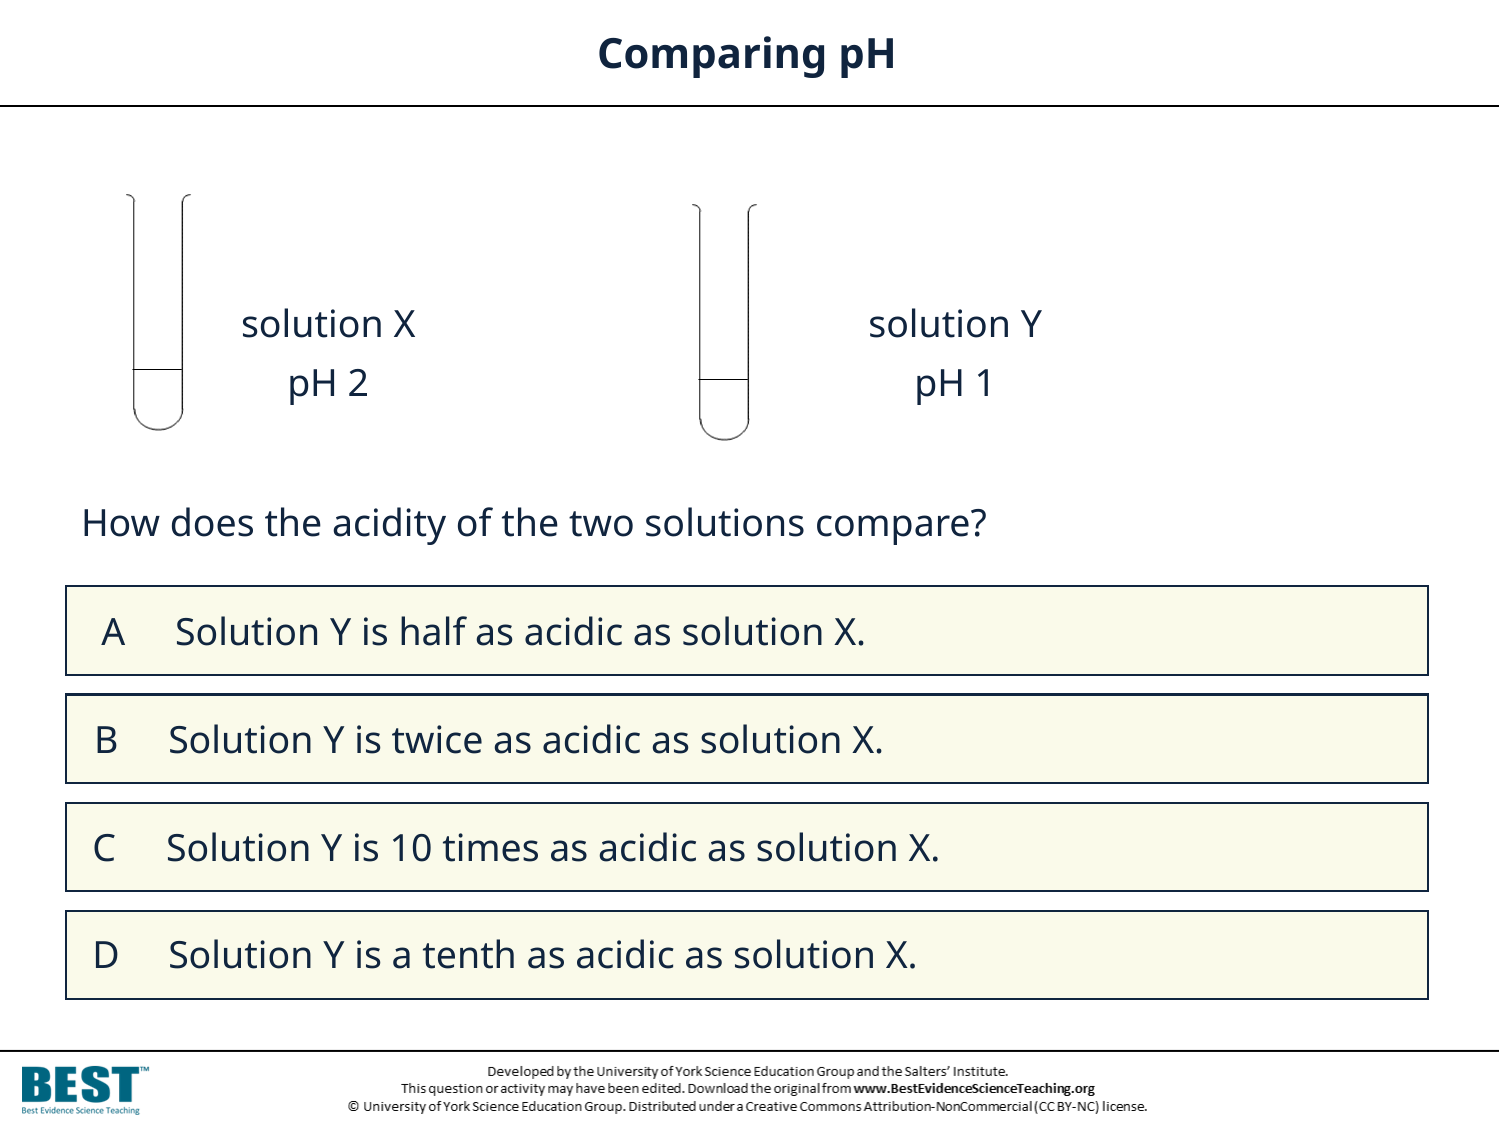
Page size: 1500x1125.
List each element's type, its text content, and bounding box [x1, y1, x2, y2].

picture [0, 105, 1500, 1125]
text_box Comparing pH [23, 4, 1471, 99]
